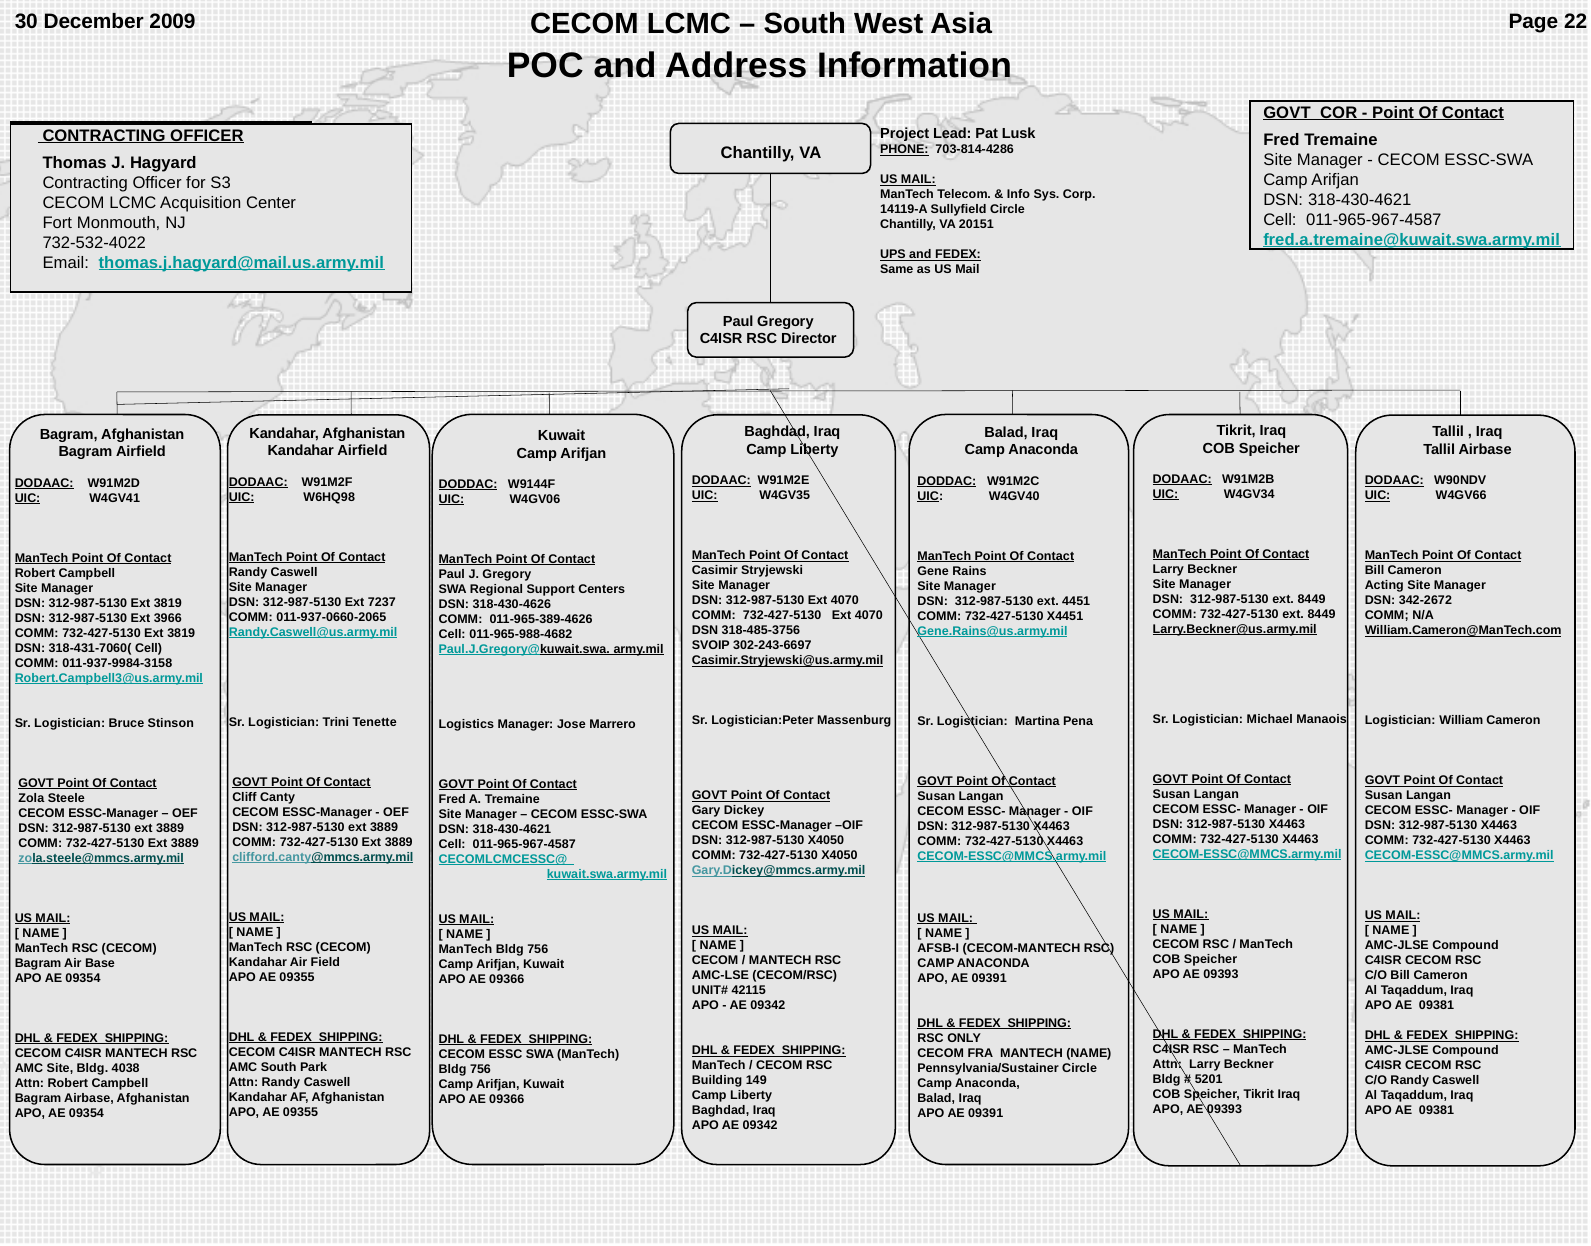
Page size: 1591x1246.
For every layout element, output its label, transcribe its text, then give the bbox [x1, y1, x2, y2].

picture [550, 392, 783, 418]
picture [118, 392, 350, 404]
text_box Kandahar, Afghanistan Kandahar Airfield DODAAC: W91M2F UIC: W6HQ98 ManTech Point Of Contact Randy Caswell Site Manager DSN: 312-987-5130 Ext 7237 COMM: 011-937-0660-2065 Randy.Caswell@us.army.mil Sr. Logistician: Trini Tenette GOVT Point Of Contact Cliff Canty CECOM ESSC-Manager - OEF DSN: 312-987-5130 ext 3889 COMM: 732-427-5130 Ext 3889 clifford.canty@mmcs.army.mil US MAIL: [ NAME ] ManTech RSC (CECOM) Kandahar Air Field APO AE 09355 DHL & FEDEX SHIPPING: CECOM C4ISR MANTECH RSC AMC South Park Attn: Randy Caswell Kandahar AF, Afghanistan APO, AE 09355 [214, 416, 441, 1144]
picture [0, 0, 1591, 1245]
text_box Balad, Iraq Camp Anaconda DODDAC: W91M2C UIC: W4GV40 ManTech Point Of Contact Gene Rains Site Manager DSN: 312-987-5130 ext. 4451 COMM: 732-427-5130 X4451 Gene.Rains@us.army.mil Sr. Logistician: Martina Pena GOVT Point Of Contact Susan Langan CECOM ESSC- Manager - OIF DSN: 312-987-5130 X4463 COMM: 732-427-5130 X4463 CECOM-ESSC@MMCS.army.mil US MAIL: [ NAME ] AFSB-I (CECOM-MANTECH RSC) CAMP ANACONDA APO, AE 09391 DHL & FEDEX SHIPPING: RSC ONLY CECOM FRA MANTECH (NAME) Pennsylvania/Sustainer Circle Camp Anaconda, Balad, Iraq APO AE 09391 [902, 415, 1140, 1143]
text_box Chantilly, VA [674, 134, 868, 170]
text_box Tikrit, Iraq COB Speicher DODAAC: W91M2B UIC: W4GV34 ManTech Point Of Contact Larry Beckner Site Manager DSN: 312-987-5130 ext. 8449 COMM: 732-427-5130 ext. 8449 Larry.Beckner@us.army.mil Sr. Logistician: Michael Manaois GOVT Point Of Contact Susan Langan CECOM ESSC- Manager - OIF DSN: 312-987-5130 X4463 COMM: 732-427-5130 X4463 CECOM-ESSC@MMCS.army.mil US MAIL: [ NAME ] CECOM RSC / ManTech COB Speicher APO AE 09393 DHL & FEDEX SHIPPING: C4ISR RSC – ManTech Attn: Larry Beckner Bldg # 5201 COB Speicher, Tikrit Iraq APO, AE 09393 [1137, 413, 1365, 1139]
picture [352, 392, 548, 398]
text_box GOVT COR - Point Of Contact Fred Tremaine Site Manager - CECOM ESSC-SWA Camp Arifjan DSN: 318-430-4621 Cell: 011-965-967-4587 fred.a.tremaine@kuwait.swa.army.mil [1250, 101, 1574, 250]
text_box Kuwait Camp Arifjan DODDAC: W9144F UIC: W4GV06 ManTech Point Of Contact Paul J. Gregory SWA Regional Support Centers DSN: 318-430-4626 COMM: 011-965-389-4626 Cell: 011-965-988-4682 Paul.J.Gregory@kuwait.swa. army.mil Logistics Manager: Jose Marrero GOVT Point Of Contact Fred A. Tremaine Site Manager – CECOM ESSC-SWA DSN: 318-430-4621 Cell: 011-965-967-4587 CECOMLCMCESSC@ kuwait.swa.army.mil US MAIL: [ NAME ] ManTech Bldg 756 Camp Arifjan, Kuwait APO AE 09366 DHL & FEDEX SHIPPING: CECOM ESSC SWA (ManTech) Bldg 756 Camp Arifjan, Kuwait APO AE 09366 [441, 418, 677, 1129]
picture [1013, 391, 1239, 415]
picture [773, 391, 1012, 415]
picture [118, 400, 350, 417]
text_box Paul Gregory C4ISR RSC Director [682, 304, 854, 355]
text_box Baghdad, Iraq Camp Liberty DODAAC: W91M2E UIC: W4GV35 ManTech Point Of Contact Casimir Stryjewski Site Manager DSN: 312-987-5130 Ext 4070 COMM: 732-427-5130 Ext 4070 DSN 318-485-3756 SVOIP 302-243-6697 Casimir.Stryjewski@us.army.mil Sr. Logistician:Peter Massenburg GOVT Point Of Contact Gary Dickey CECOM ESSC-Manager –OIF DSN: 312-987-5130 X4050 COMM: 732-427-5130 X4050 Gary.Dickey@mmcs.army.mil US MAIL: [ NAME ] CECOM / MANTECH RSC AMC-LSE (CECOM/RSC) UNIT# 42115 APO - AE 09342 DHL & FEDEX SHIPPING: ManTech / CECOM RSC Building 149 Camp Liberty Baghdad, Iraq APO AE 09342 [677, 414, 908, 1155]
text_box CONTRACTING OFFICER Thomas J. Hagyard Contracting Officer for S3 CECOM LCMC Acquisition Center Fort Monmouth, NJ 732-532-4022 Email: thomas.j.hagyard@mail.us.army.mil [10, 123, 412, 292]
picture [352, 395, 549, 418]
picture [1241, 391, 1460, 414]
text_box Tallil , Iraq Tallil Airbase DODAAC: W90NDV UIC: W4GV66 ManTech Point Of Contact Bill Cameron Acting Site Manager DSN: 342-2672 COMM; N/A William.Cameron@ManTech.com Logistician: William Cameron GOVT Point Of Contact Susan Langan CECOM ESSC- Manager - OIF DSN: 312-987-5130 X4463 COMM: 732-427-5130 X4463 CECOM-ESSC@MMCS.army.mil US MAIL: [ NAME ] AMC-JLSE Compound C4ISR CECOM RSC C/O Bill Cameron Al Taqaddum, Iraq APO AE 09381 DHL & FEDEX SHIPPING: AMC-JLSE Compound C4ISR CECOM RSC C/O Randy Caswell Al Taqaddum, Iraq APO AE 09381 [1349, 414, 1585, 1125]
text_box Bagram, Afghanistan Bagram Airfield DODAAC: W91M2D UIC: W4GV41 ManTech Point Of Contact Robert Campbell Site Manager DSN: 312-987-5130 Ext 3819 DSN: 312-987-5130 Ext 3966 COMM: 732-427-5130 Ext 3819 DSN: 318-431-7060( Cell) COMM: 011-937-9984-3158 Robert.Campbell3@us.army.mil Sr. Logistician: Bruce Stinson GOVT Point Of Contact Zola Steele CECOM ESSC-Manager – OEF DSN: 312-987-5130 ext 3889 COMM: 732-427-5130 Ext 3889 zola.steele@mmcs.army.mil US MAIL: [ NAME ] ManTech RSC (CECOM) Bagram Air Base APO AE 09354 DHL & FEDEX SHIPPING: CECOM C4ISR MANTECH RSC AMC Site, Bldg. 4038 Attn: Robert Campbell Bagram Airbase, Afghanistan APO, AE 09354 [0, 417, 225, 1173]
